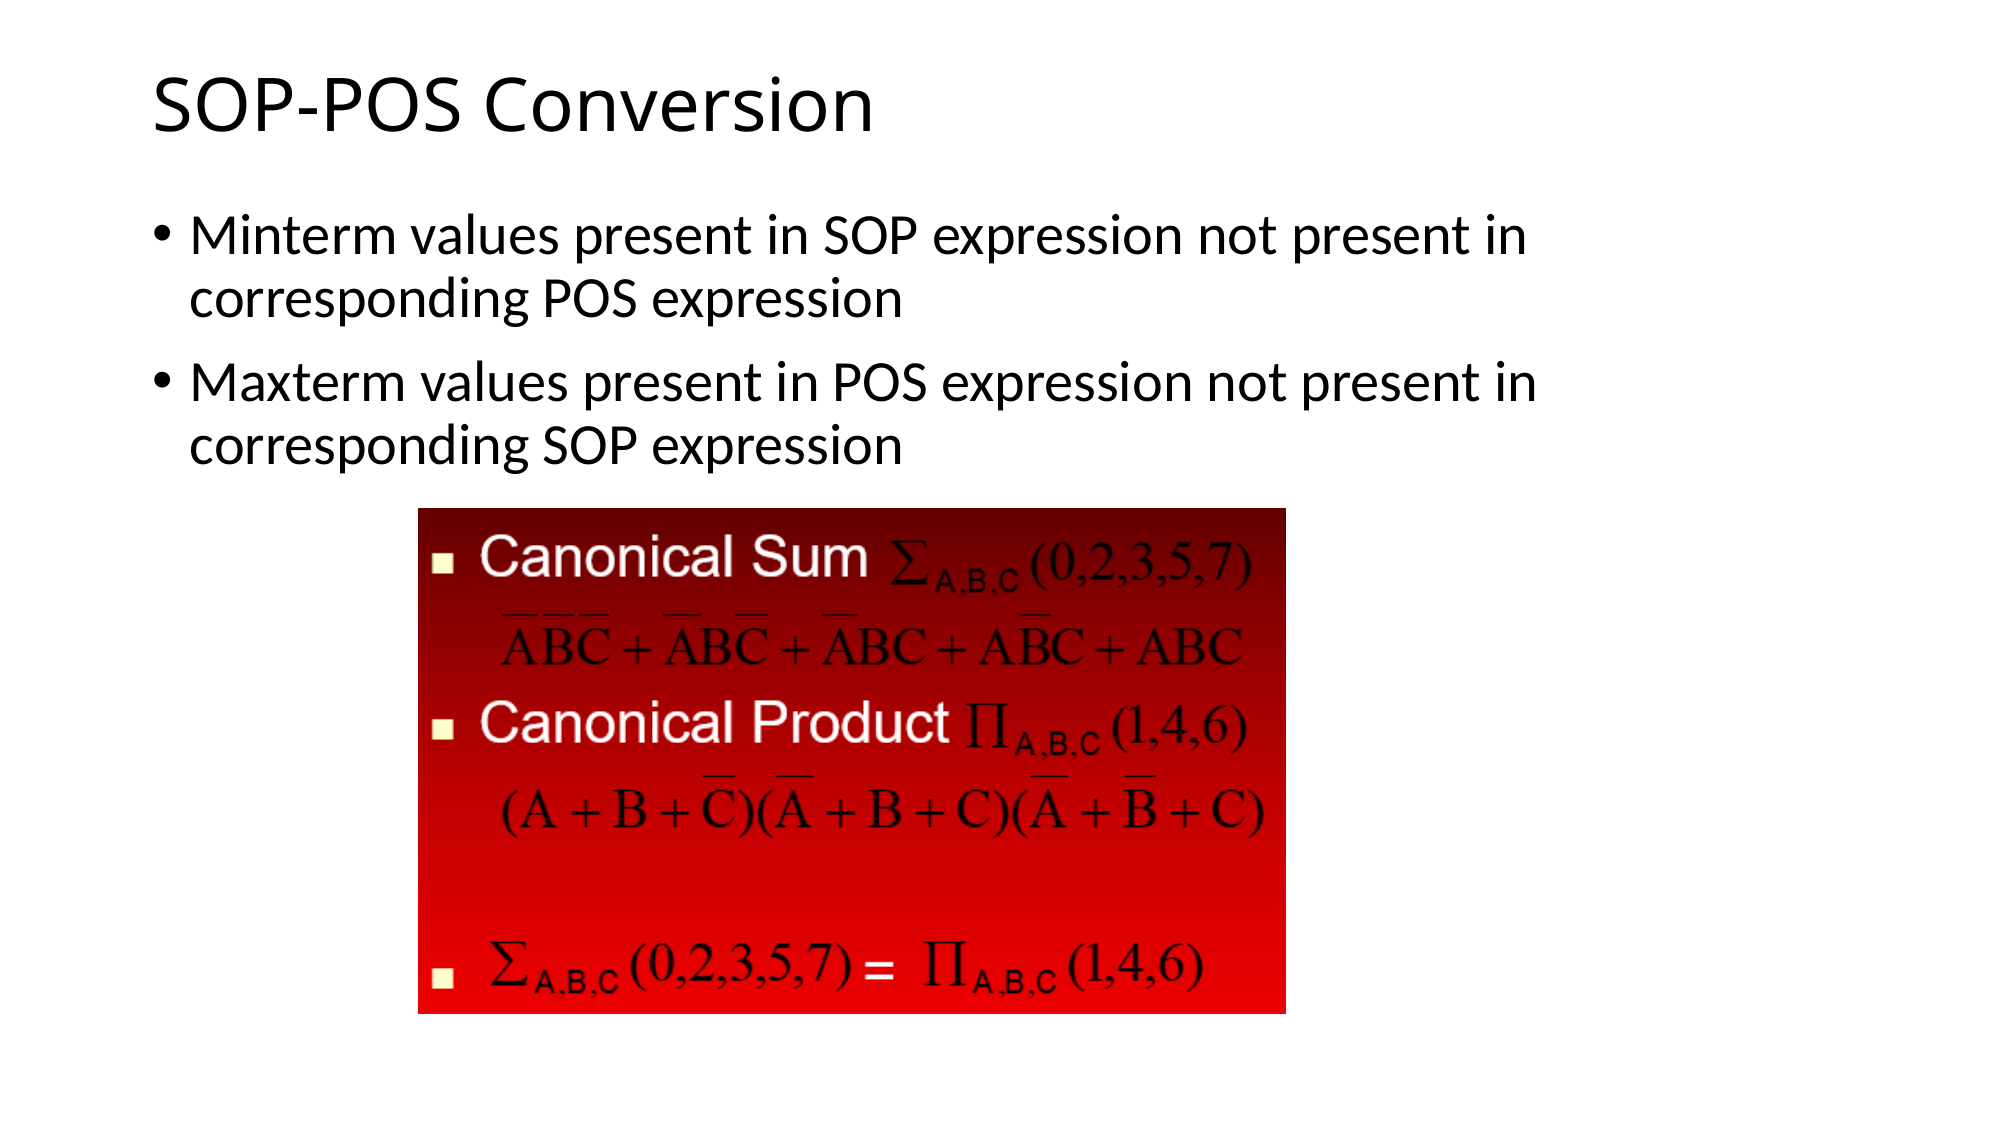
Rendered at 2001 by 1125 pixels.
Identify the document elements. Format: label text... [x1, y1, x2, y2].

title SOP-POS Conversion [137, 59, 1863, 156]
picture [418, 508, 1286, 1014]
list Minterm values present in SOP expression not present in corresponding POS expression Maxterm values present in POS expression not present in corresponding SOP expression [137, 197, 1863, 1014]
